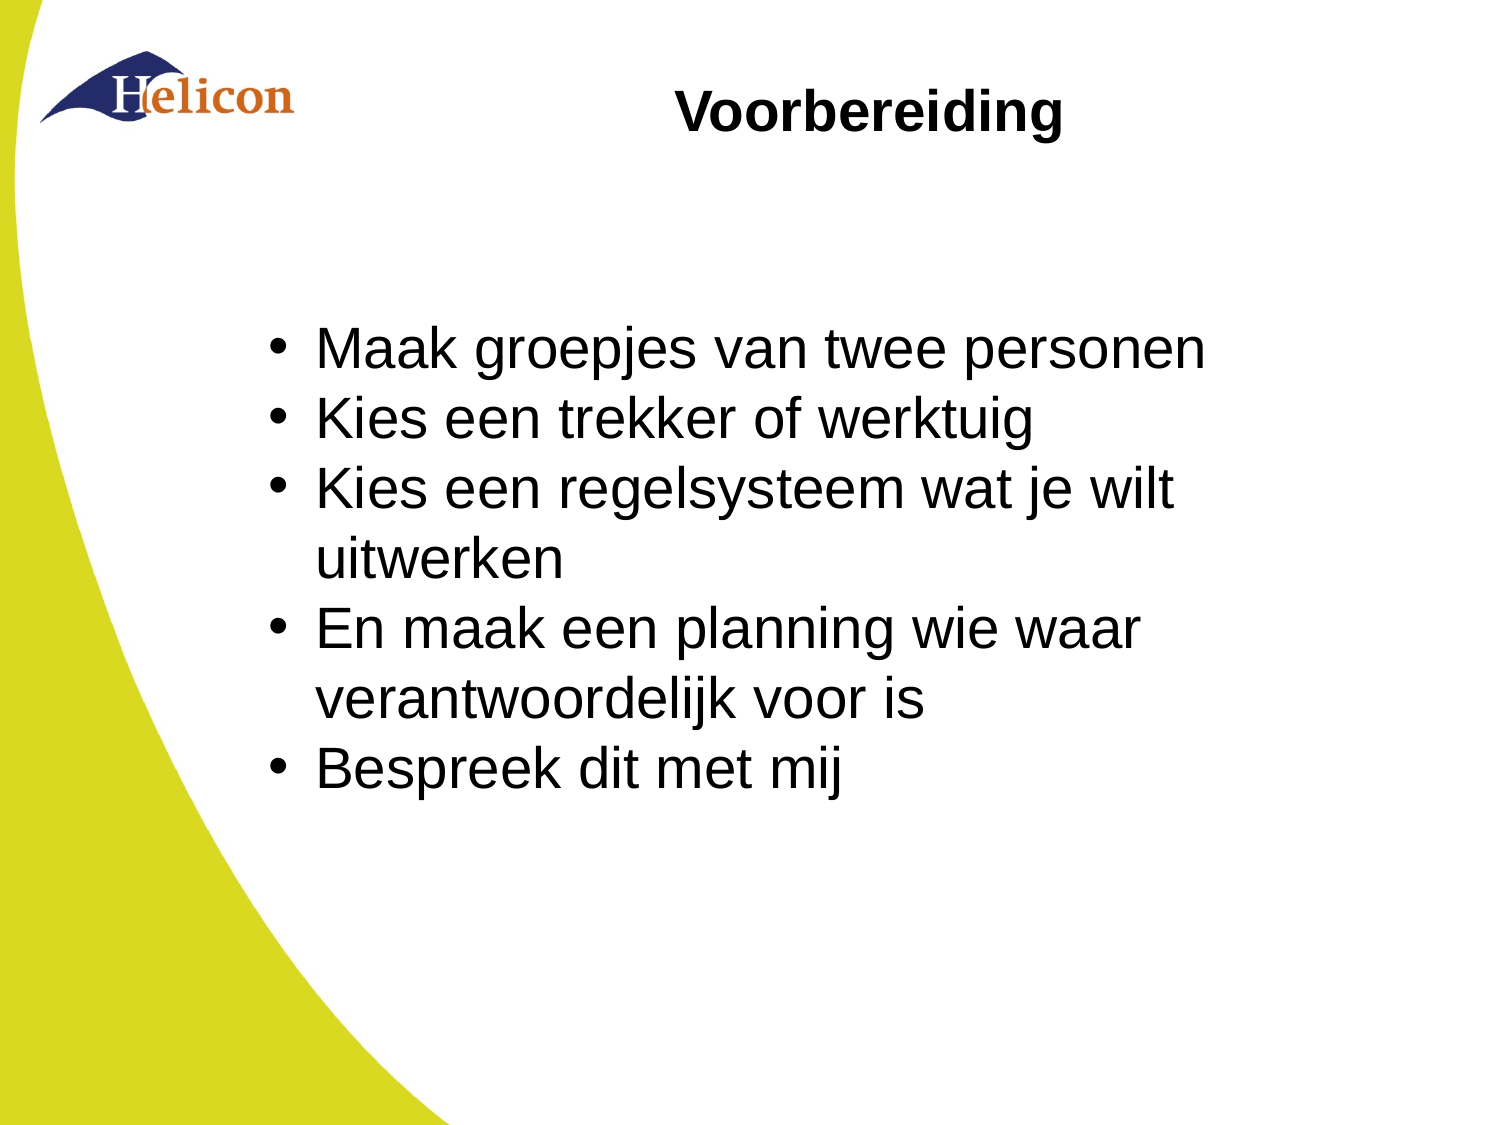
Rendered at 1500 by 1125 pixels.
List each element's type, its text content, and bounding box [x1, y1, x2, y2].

text_box Maak groepjes van twee personen Kies een trekker of werktuig Kies een regelsysteem wat je wilt uitwerken En maak een planning wie waar verantwoordelijk voor is Bespreek dit met mij [253, 302, 1365, 808]
title Voorbereiding [324, 54, 1415, 161]
picture [0, 0, 1500, 1125]
